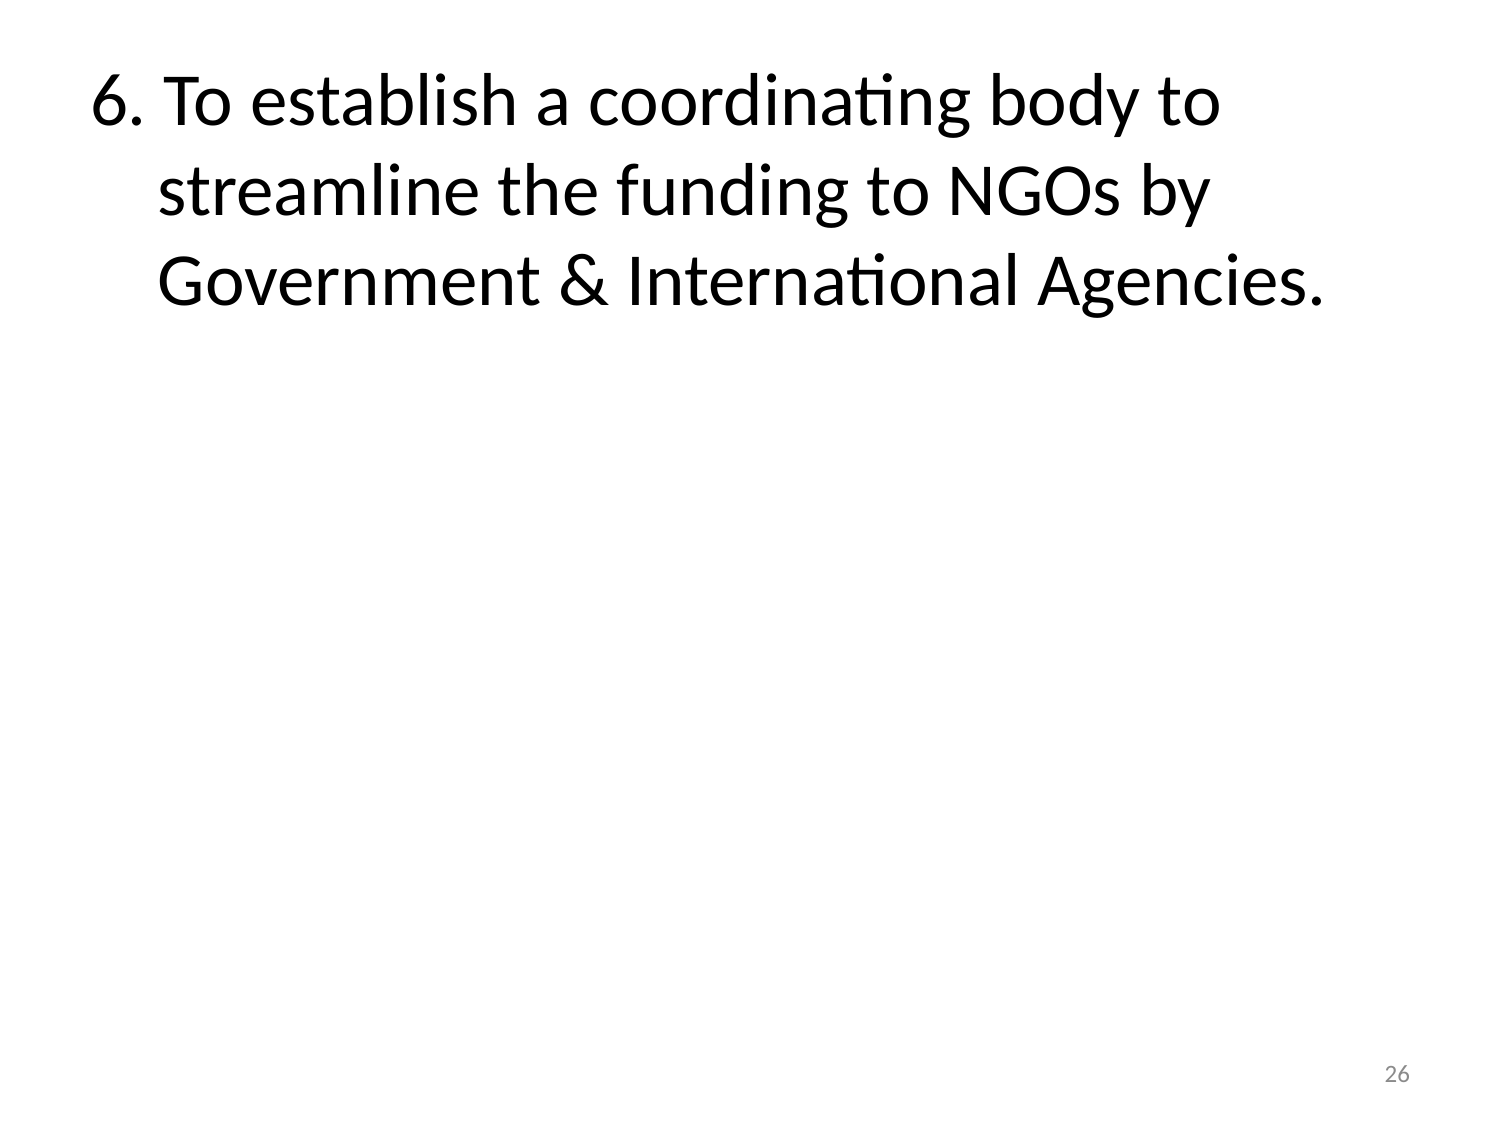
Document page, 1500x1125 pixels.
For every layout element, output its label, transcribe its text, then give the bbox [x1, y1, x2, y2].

title 6. To establish a coordinating body to streamline the funding to NGOs by Government & International Agencies. [75, 45, 1425, 325]
slide_number 26 [1074, 1042, 1425, 1103]
